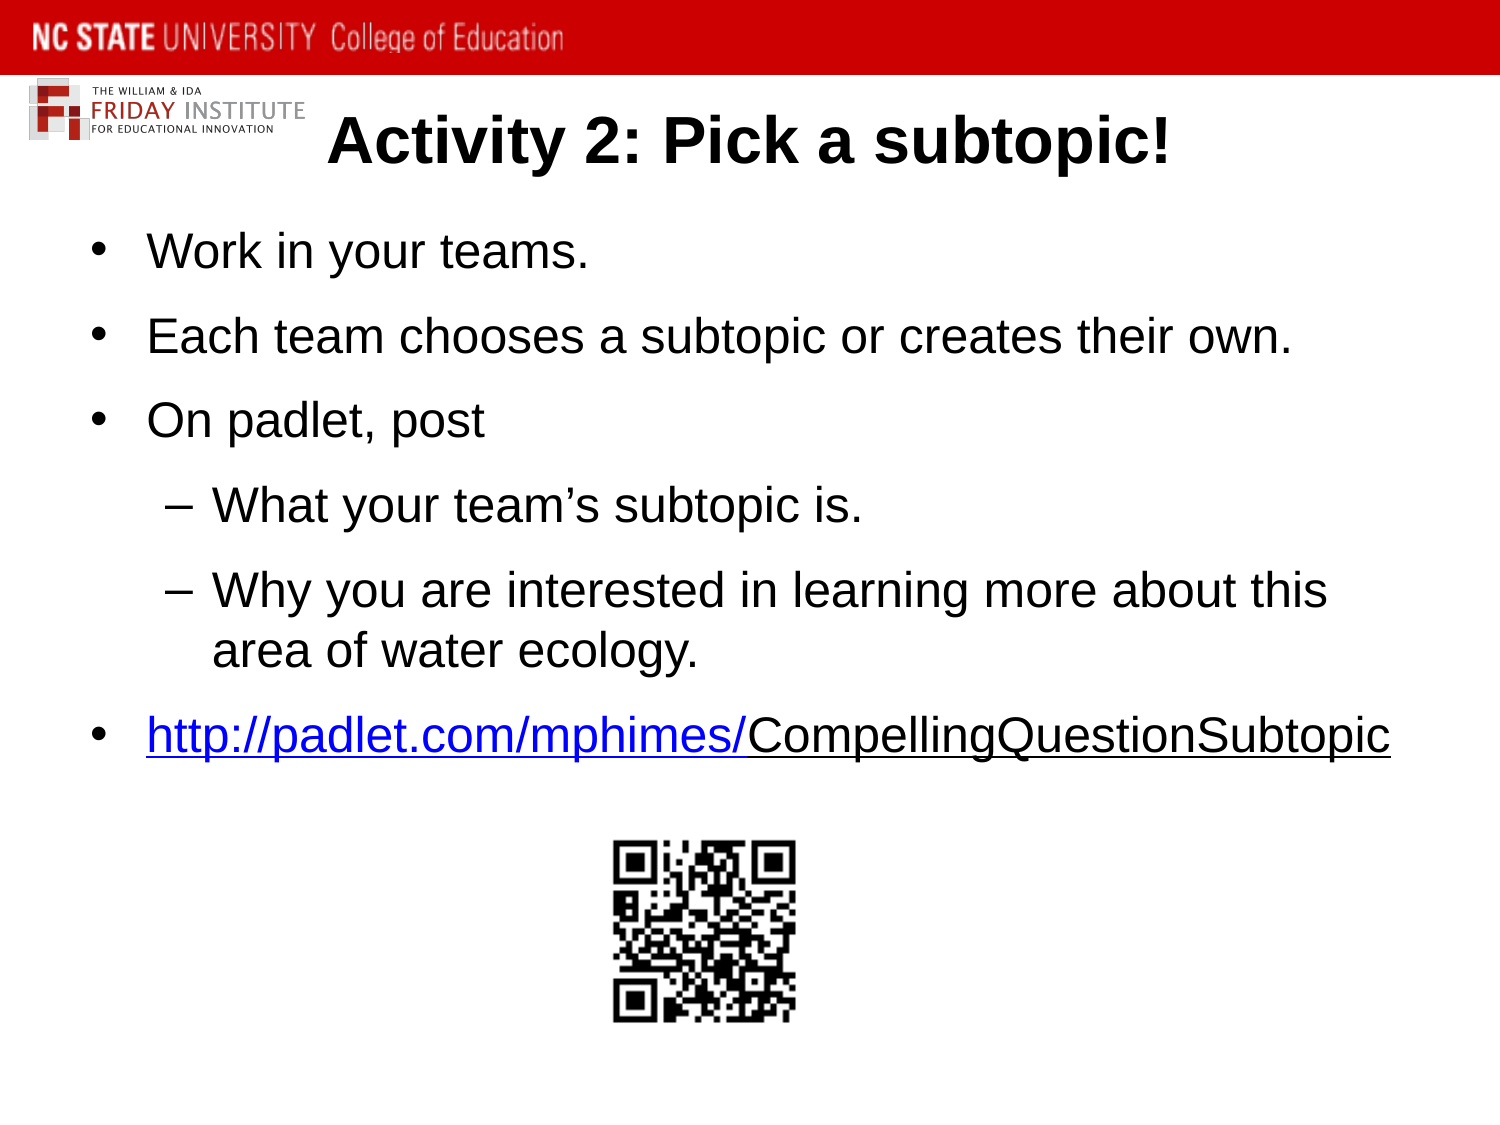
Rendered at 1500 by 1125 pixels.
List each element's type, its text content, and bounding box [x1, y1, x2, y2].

picture [572, 799, 840, 1067]
picture [0, 0, 1500, 145]
list Work in your teams. Each team chooses a subtopic or creates their own. On padlet, post What your team’s subtopic is. Why you are interested in learning more about this area of water ecology. http://padlet.com/mphimes/CompellingQuestionSubtopic [75, 210, 1425, 829]
title Activity 2: Pick a subtopic! [75, 76, 1425, 199]
